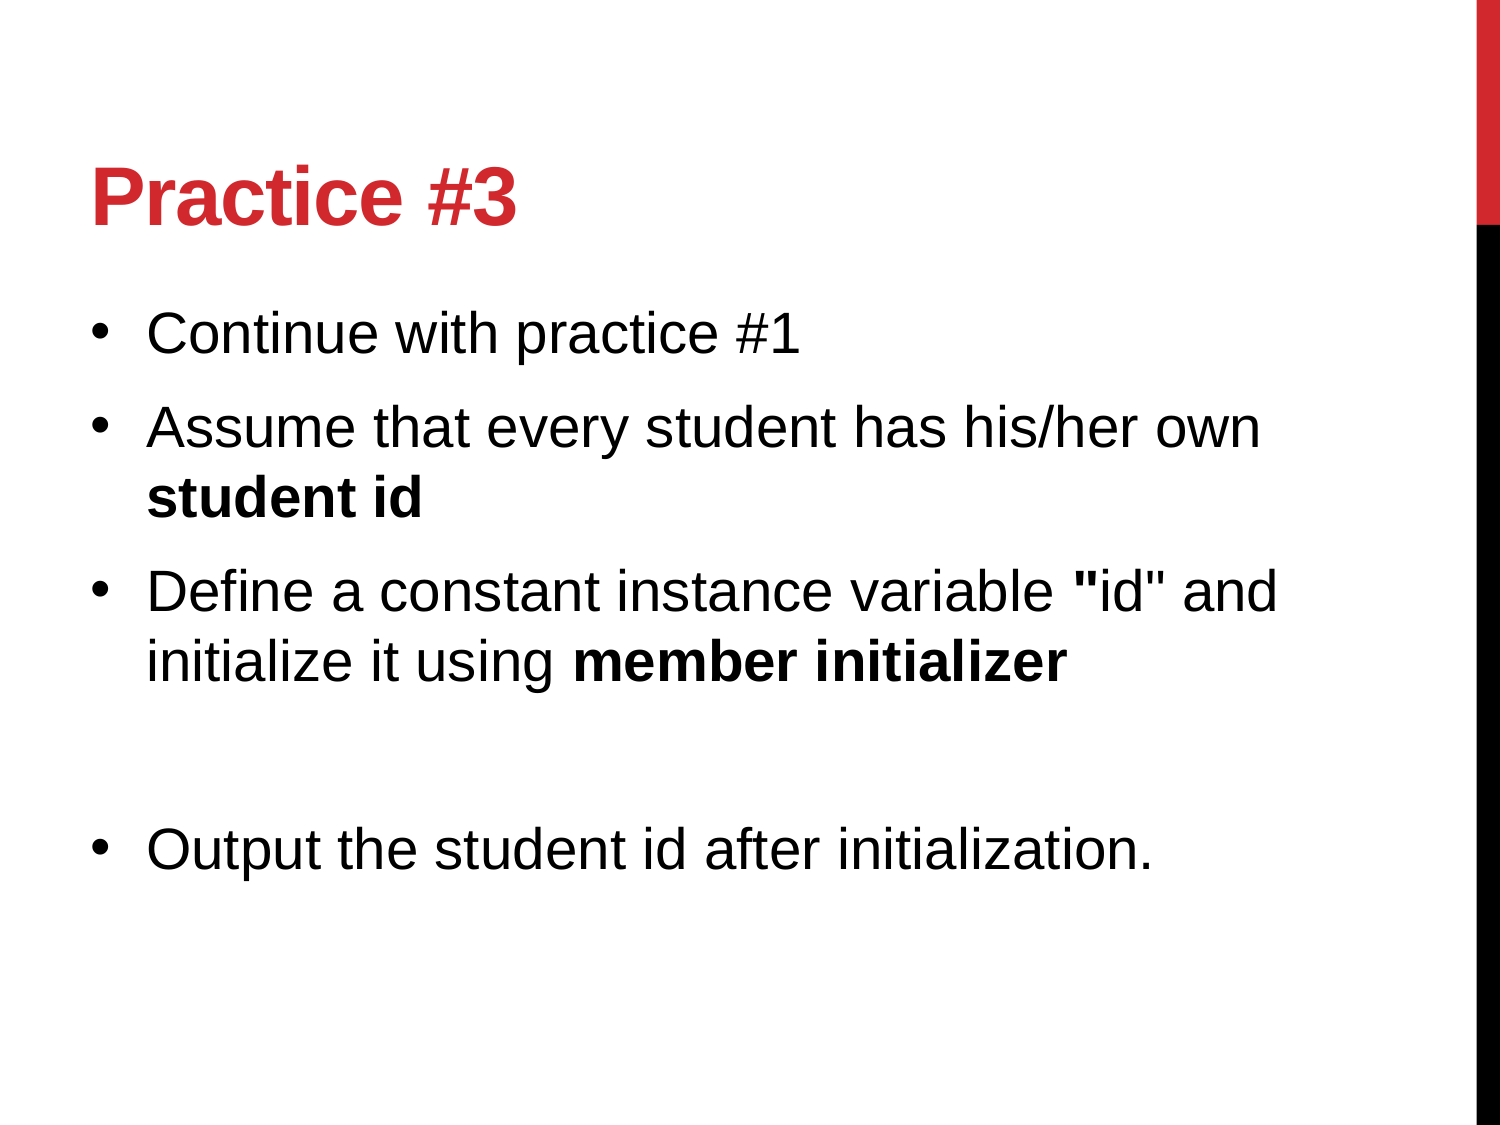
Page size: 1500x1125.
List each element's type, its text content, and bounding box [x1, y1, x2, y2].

title Practice #3 [75, 25, 1350, 250]
list Continue with practice #1 Assume that every student has his/her own student id Define a constant instance variable "id" and initialize it using member initializer Output the student id after initialization. [75, 287, 1325, 1005]
